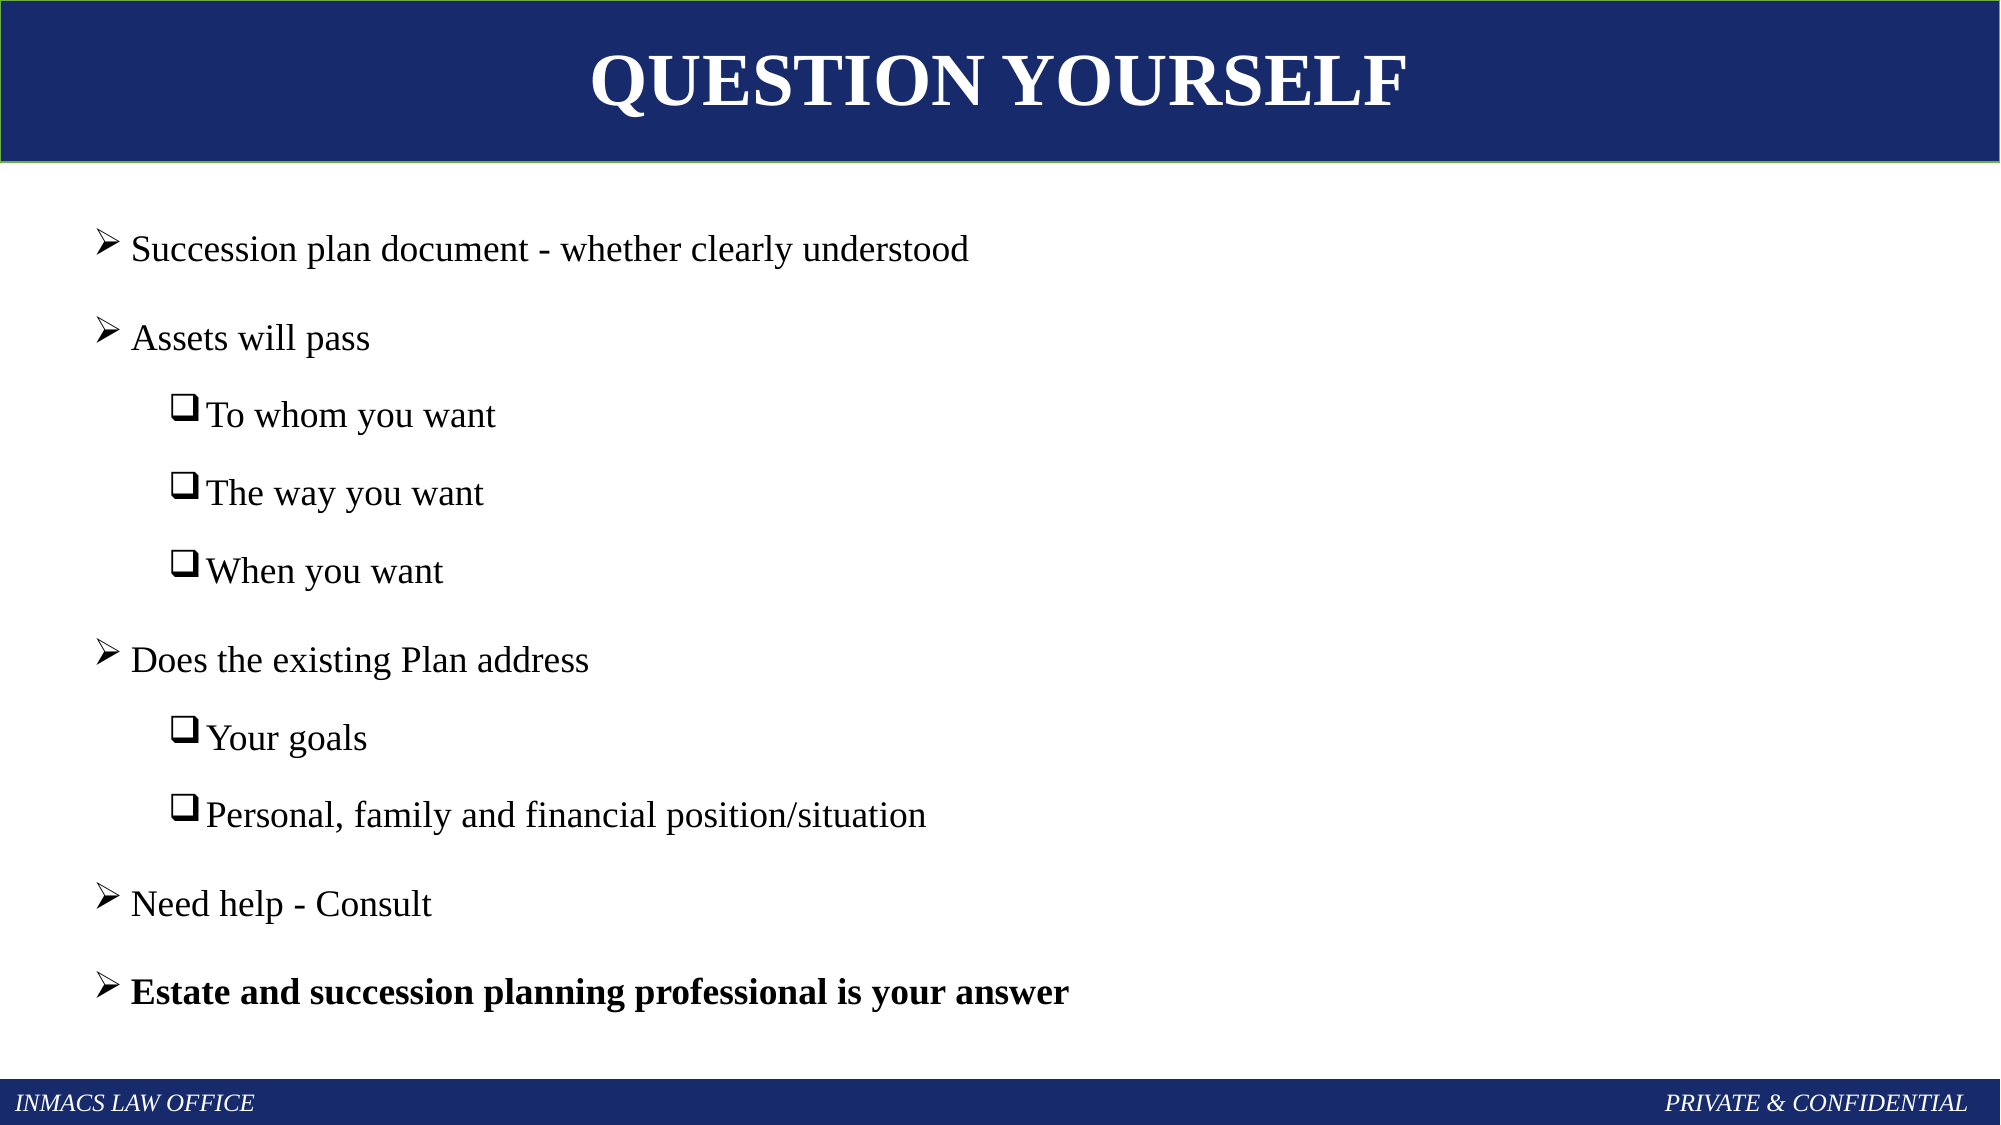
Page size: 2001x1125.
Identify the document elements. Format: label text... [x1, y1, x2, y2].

list Succession plan document - whether clearly understood Assets will pass To whom you want The way you want When you want Does the existing Plan address Your goals Personal, family and financial position/situation Need help - Consult Estate and succession planning professional is your answer [78, 194, 1429, 1032]
text_box QUESTION YOURSELF [0, 0, 2000, 163]
text_box INMACS LAW OFFICE PRIVATE & CONFIDENTIAL [0, 1079, 2000, 1125]
